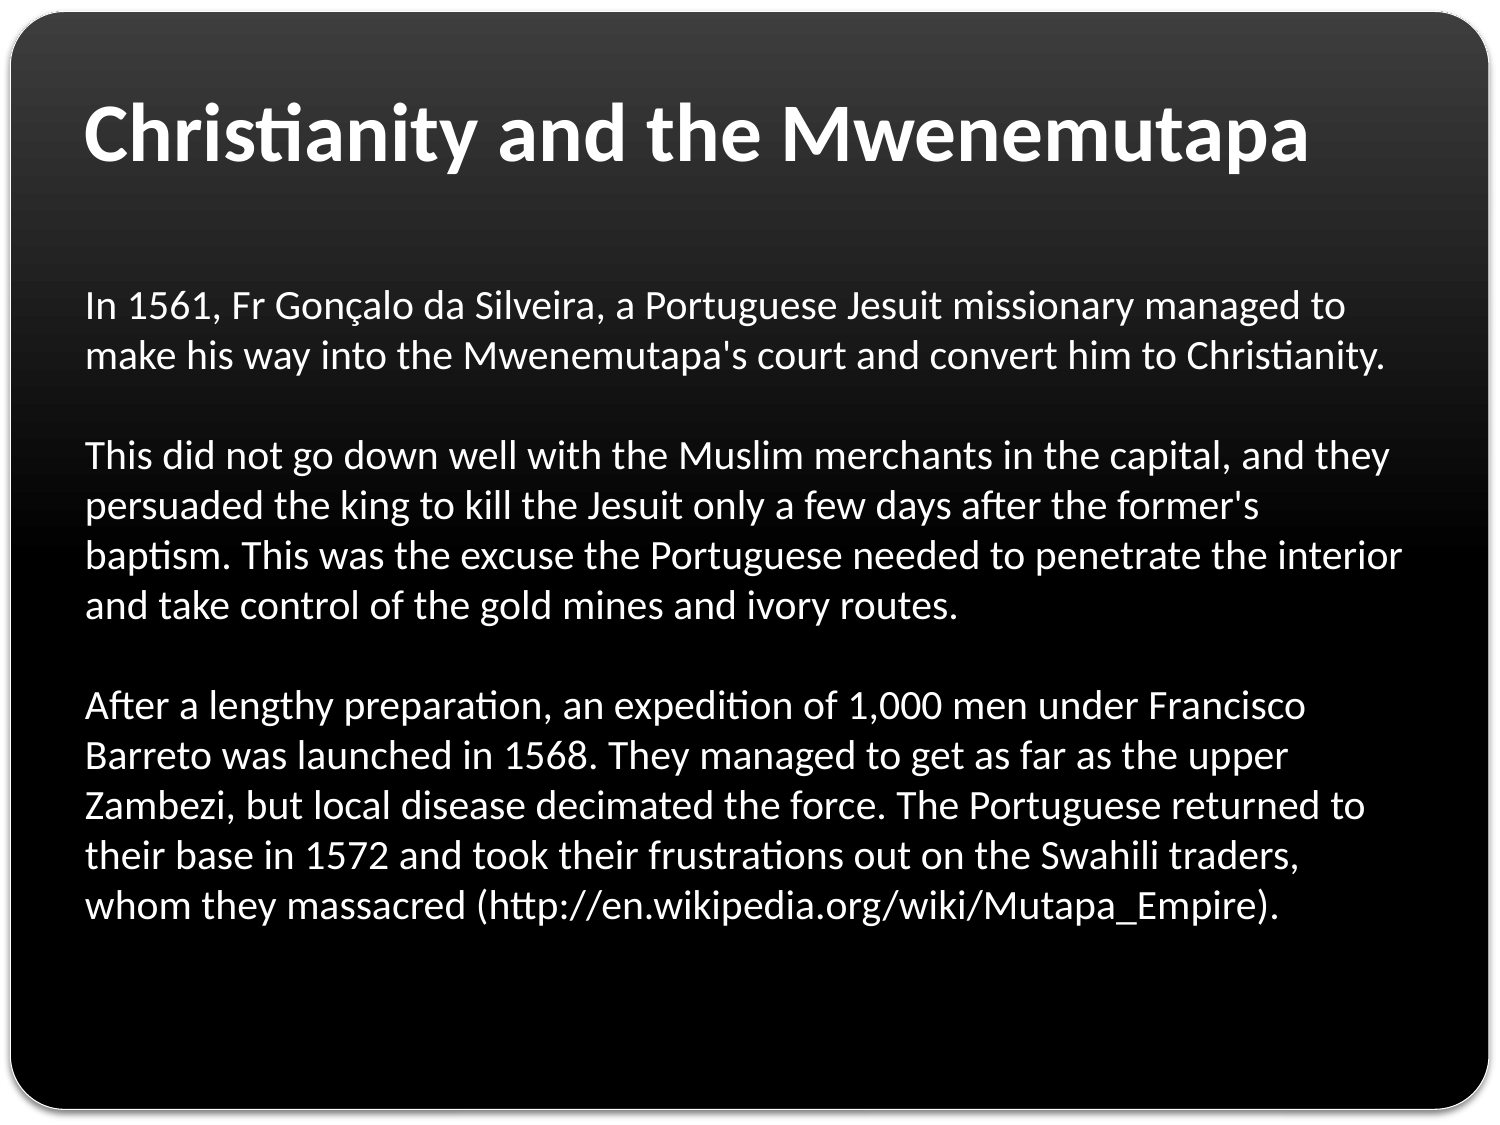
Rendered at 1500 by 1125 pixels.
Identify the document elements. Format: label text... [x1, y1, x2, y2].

text_box Christianity and the Mwenemutapa In 1561, Fr Gonçalo da Silveira, a Portuguese Jesuit missionary managed to make his way into the Mwenemutapa's court and convert him to Christianity. This did not go down well with the Muslim merchants in the capital, and they persuaded the king to kill the Jesuit only a few days after the former's baptism. This was the excuse the Portuguese needed to penetrate the interior and take control of the gold mines and ivory routes. After a lengthy preparation, an expedition of 1,000 men under Francisco Barreto was launched in 1568. They managed to get as far as the upper Zambezi, but local disease decimated the force. The Portuguese returned to their base in 1572 and took their frustrations out on the Swahili traders, whom they massacred (http://en.wikipedia.org/wiki/Mutapa_Empire). [70, 70, 1430, 936]
